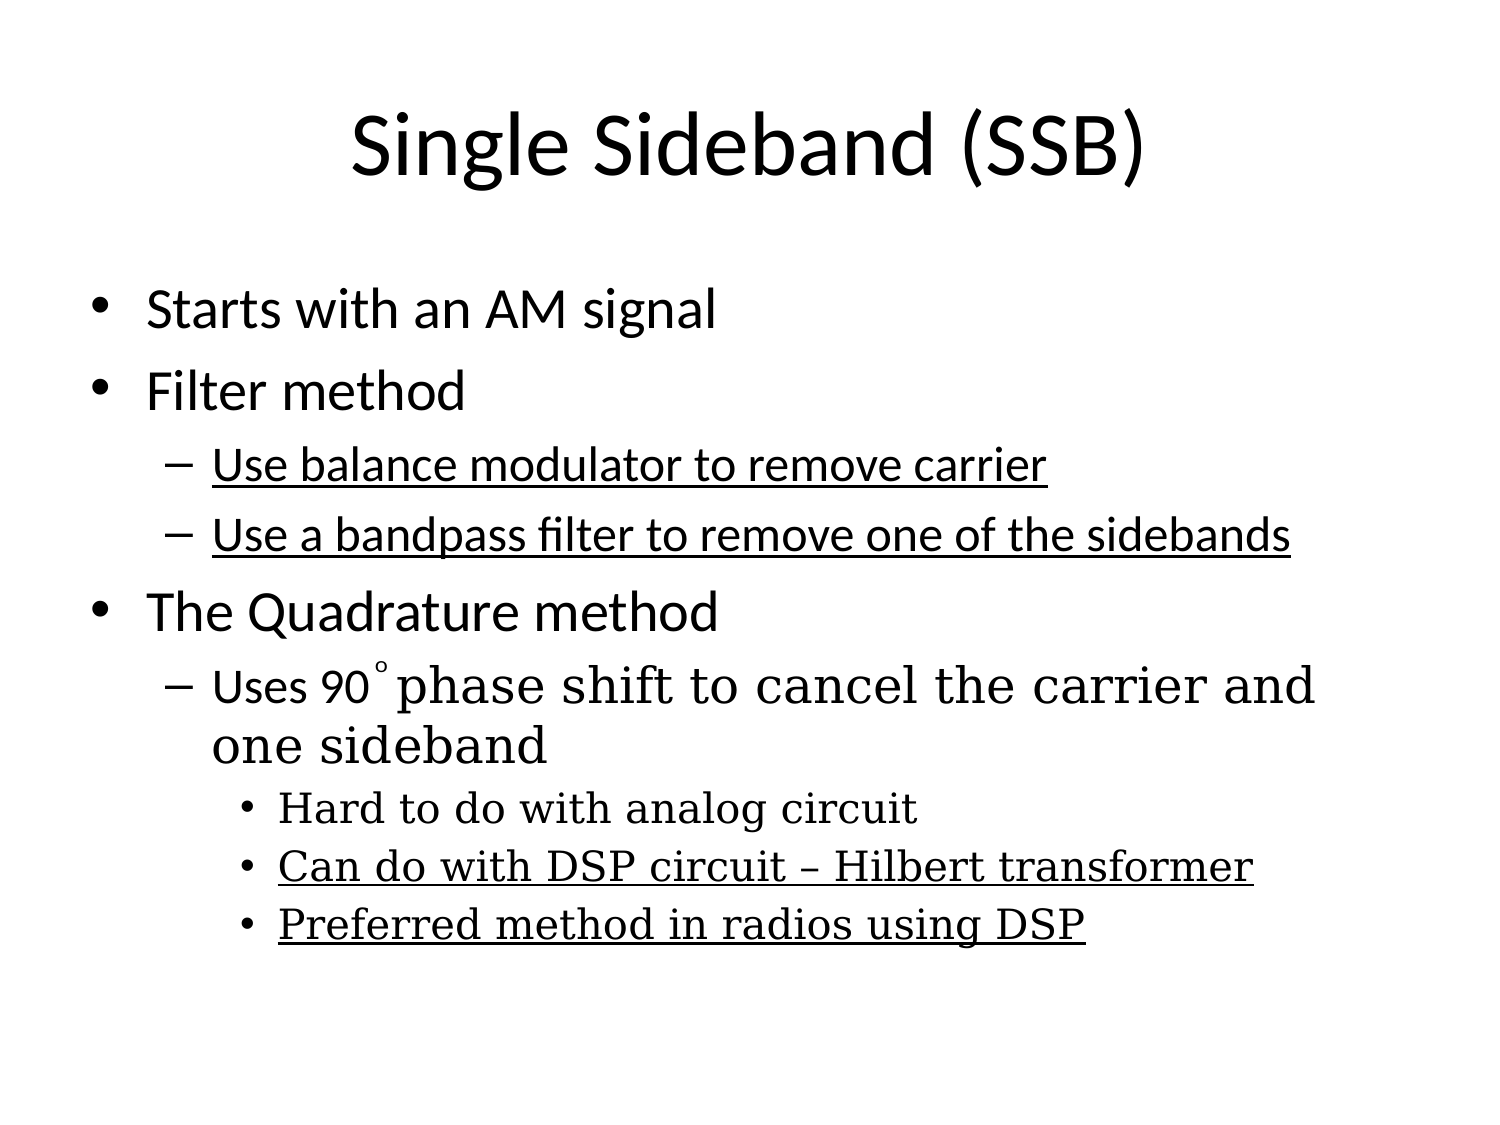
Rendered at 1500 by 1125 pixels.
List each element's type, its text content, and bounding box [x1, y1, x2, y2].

list Starts with an AM signal Filter method Use balance modulator to remove carrier Use a bandpass filter to remove one of the sidebands The Quadrature method Uses 90 ͦ phase shift to cancel the carrier and one sideband Hard to do with analog circuit Can do with DSP circuit – Hilbert transformer Preferred method in radios using DSP [75, 262, 1425, 1005]
title Single Sideband (SSB) [75, 45, 1425, 233]
